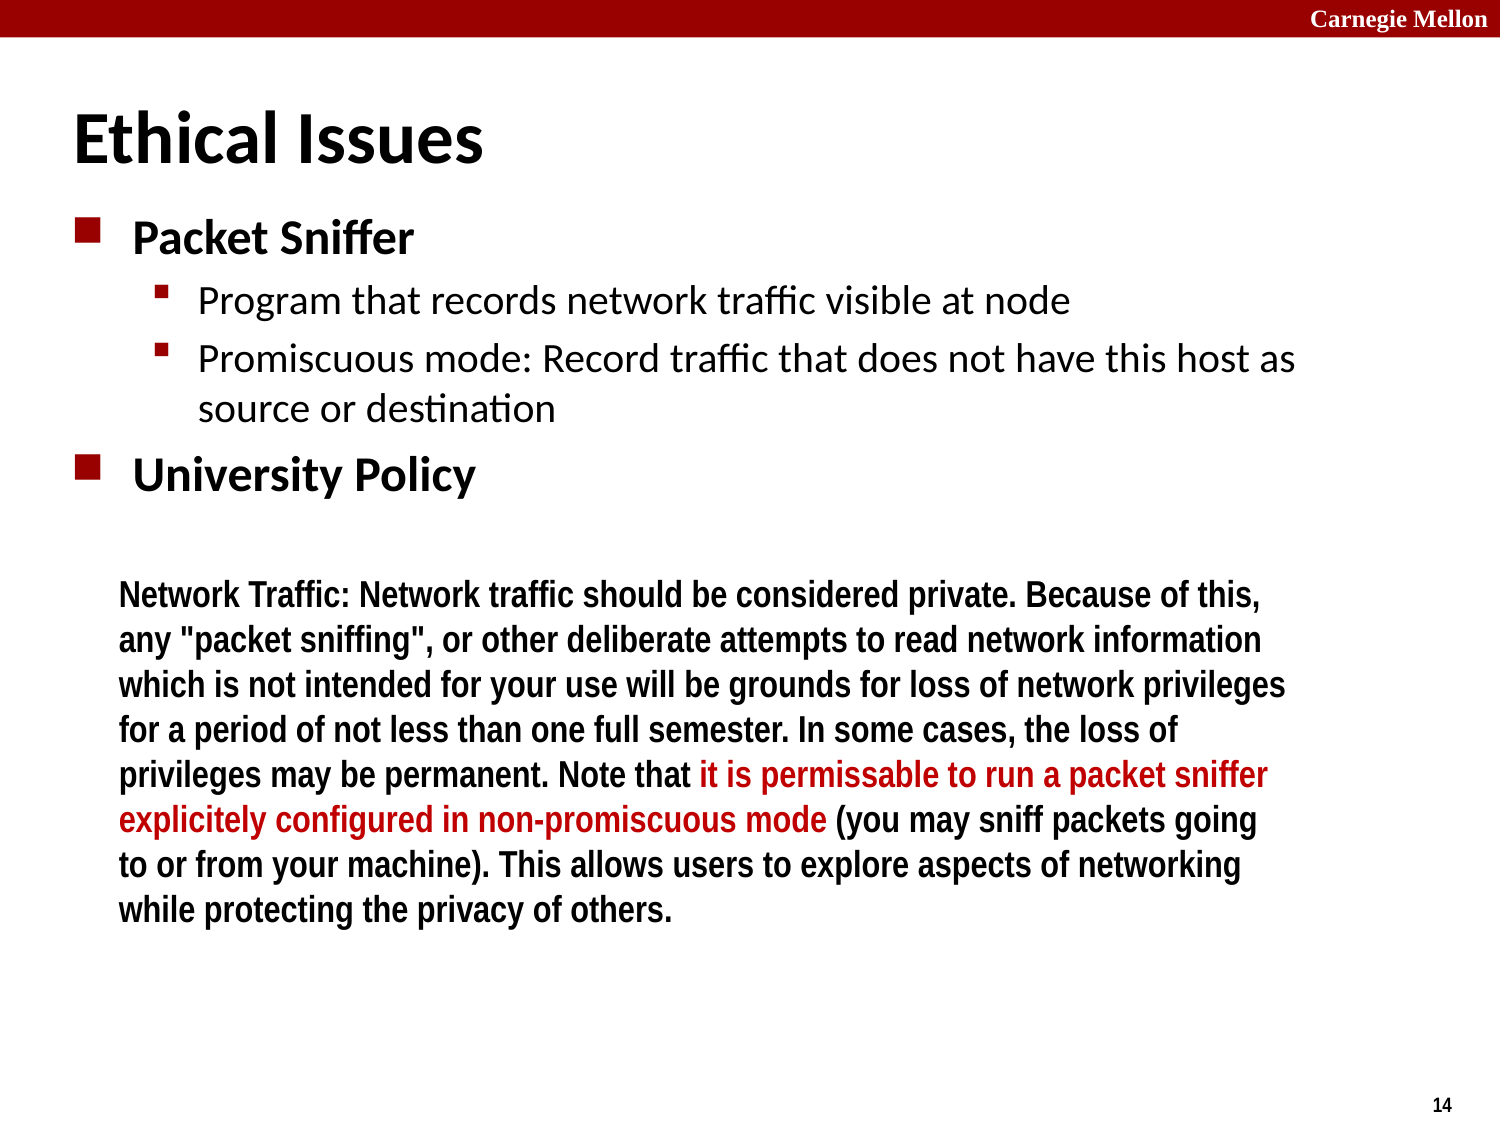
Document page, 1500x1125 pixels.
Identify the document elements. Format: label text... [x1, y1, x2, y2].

text_box Network Traffic: Network traffic should be considered private. Because of this, any "packet sniffing", or other deliberate attempts to read network information which is not intended for your use will be grounds for loss of network privileges for a period of not less than one full semester. In some cases, the loss of privileges may be permanent. Note that it is permissable to run a packet sniffer explicitely configured in non-promiscuous mode (you may sniff packets going to or from your machine). This allows users to explore aspects of networking while protecting the privacy of others. [103, 562, 1304, 1013]
title Ethical Issues [58, 71, 1305, 197]
list Packet Sniffer Program that records network traffic visible at node Promiscuous mode: Record traffic that does not have this host as source or destination University Policy [60, 196, 1357, 1013]
